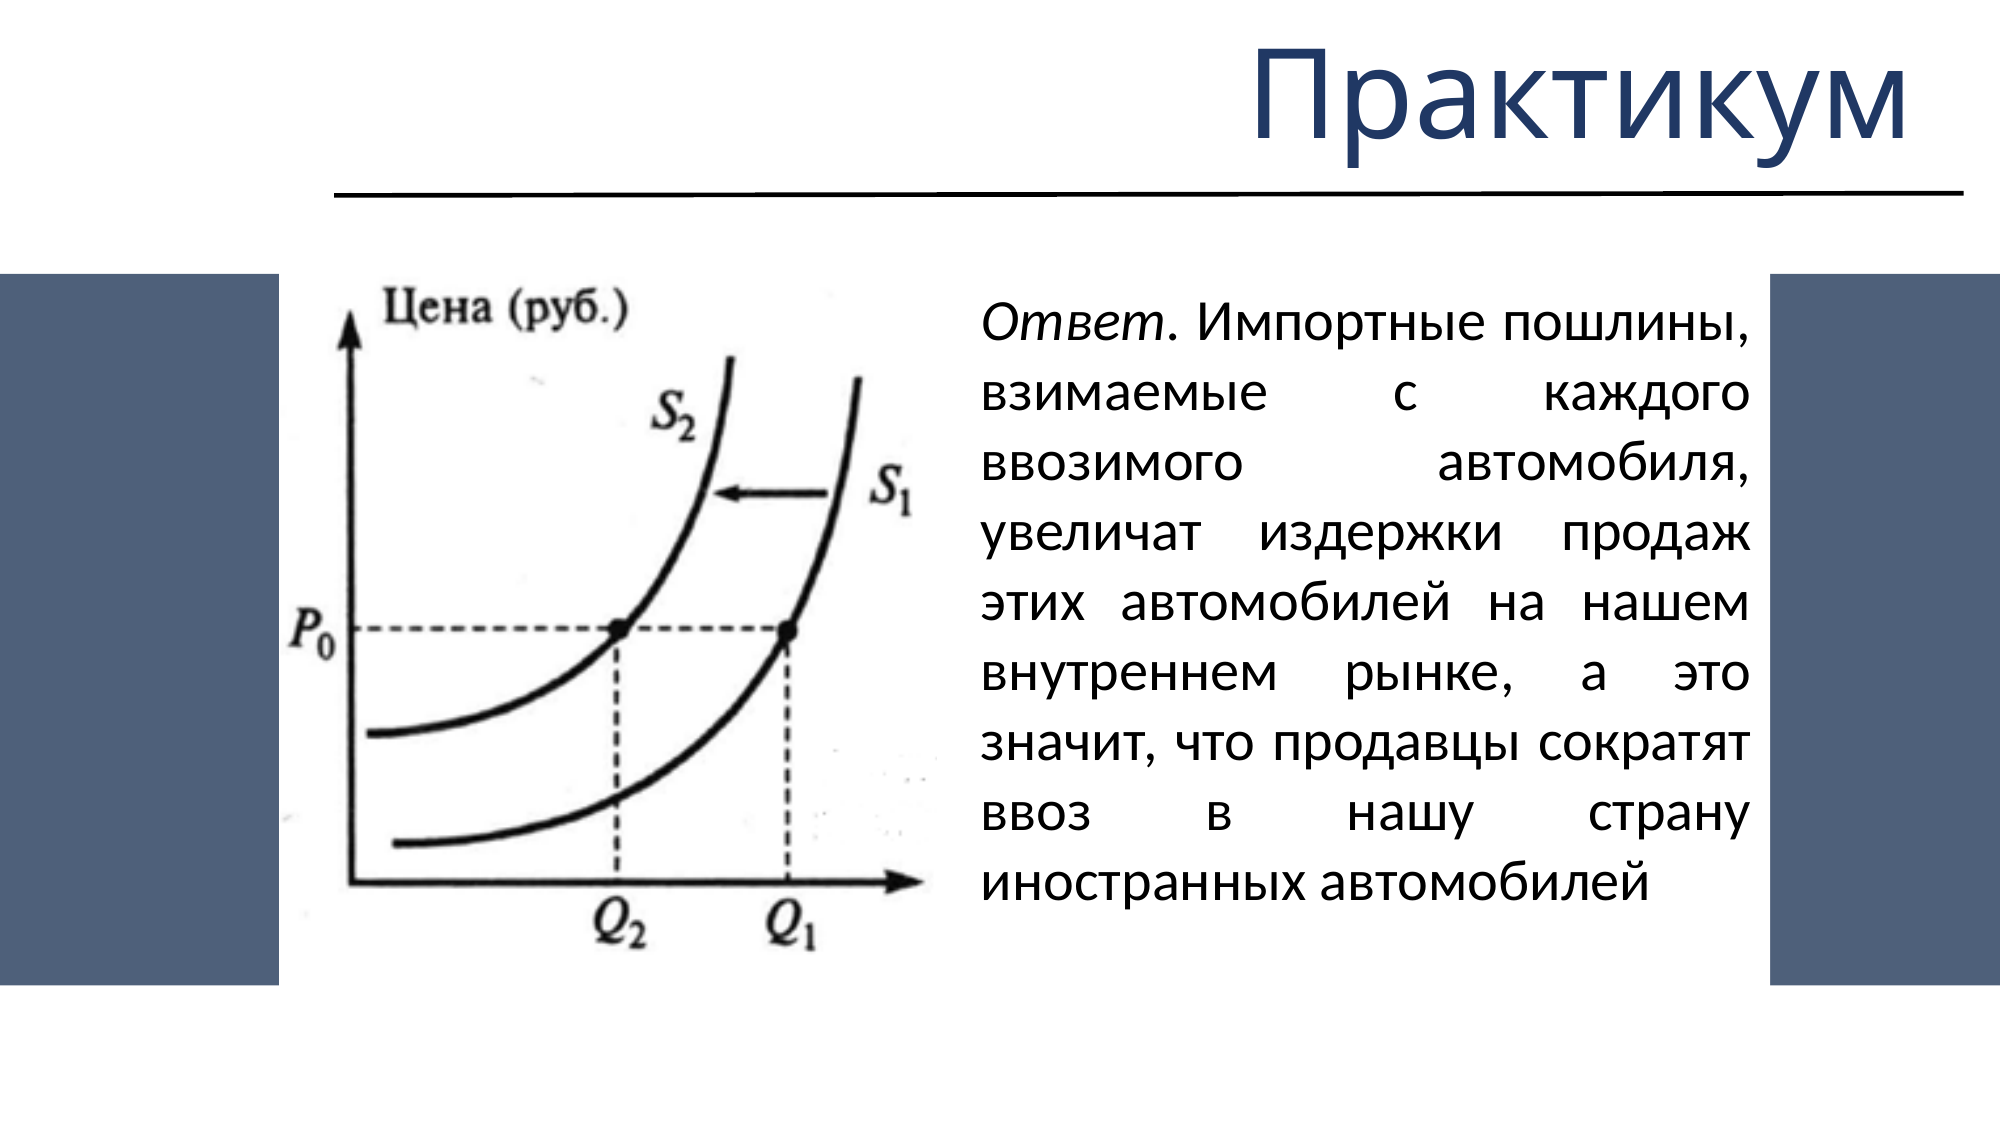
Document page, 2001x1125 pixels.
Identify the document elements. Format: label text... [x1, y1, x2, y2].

text_box [1771, 273, 2000, 986]
text_box [936, 262, 1771, 1042]
text_box Ответ. Импортные пошлины, взимаемые с каждого ввозимого автомобиля, увеличат издержки продаж этих автомобилей на нашем внутреннем рынке, а это значит, что продавцы сократят ввоз в нашу страну иностранных автомобилей [966, 204, 1766, 965]
text_box Практикум [802, 0, 1930, 192]
picture [279, 273, 1214, 987]
text_box [0, 273, 279, 986]
